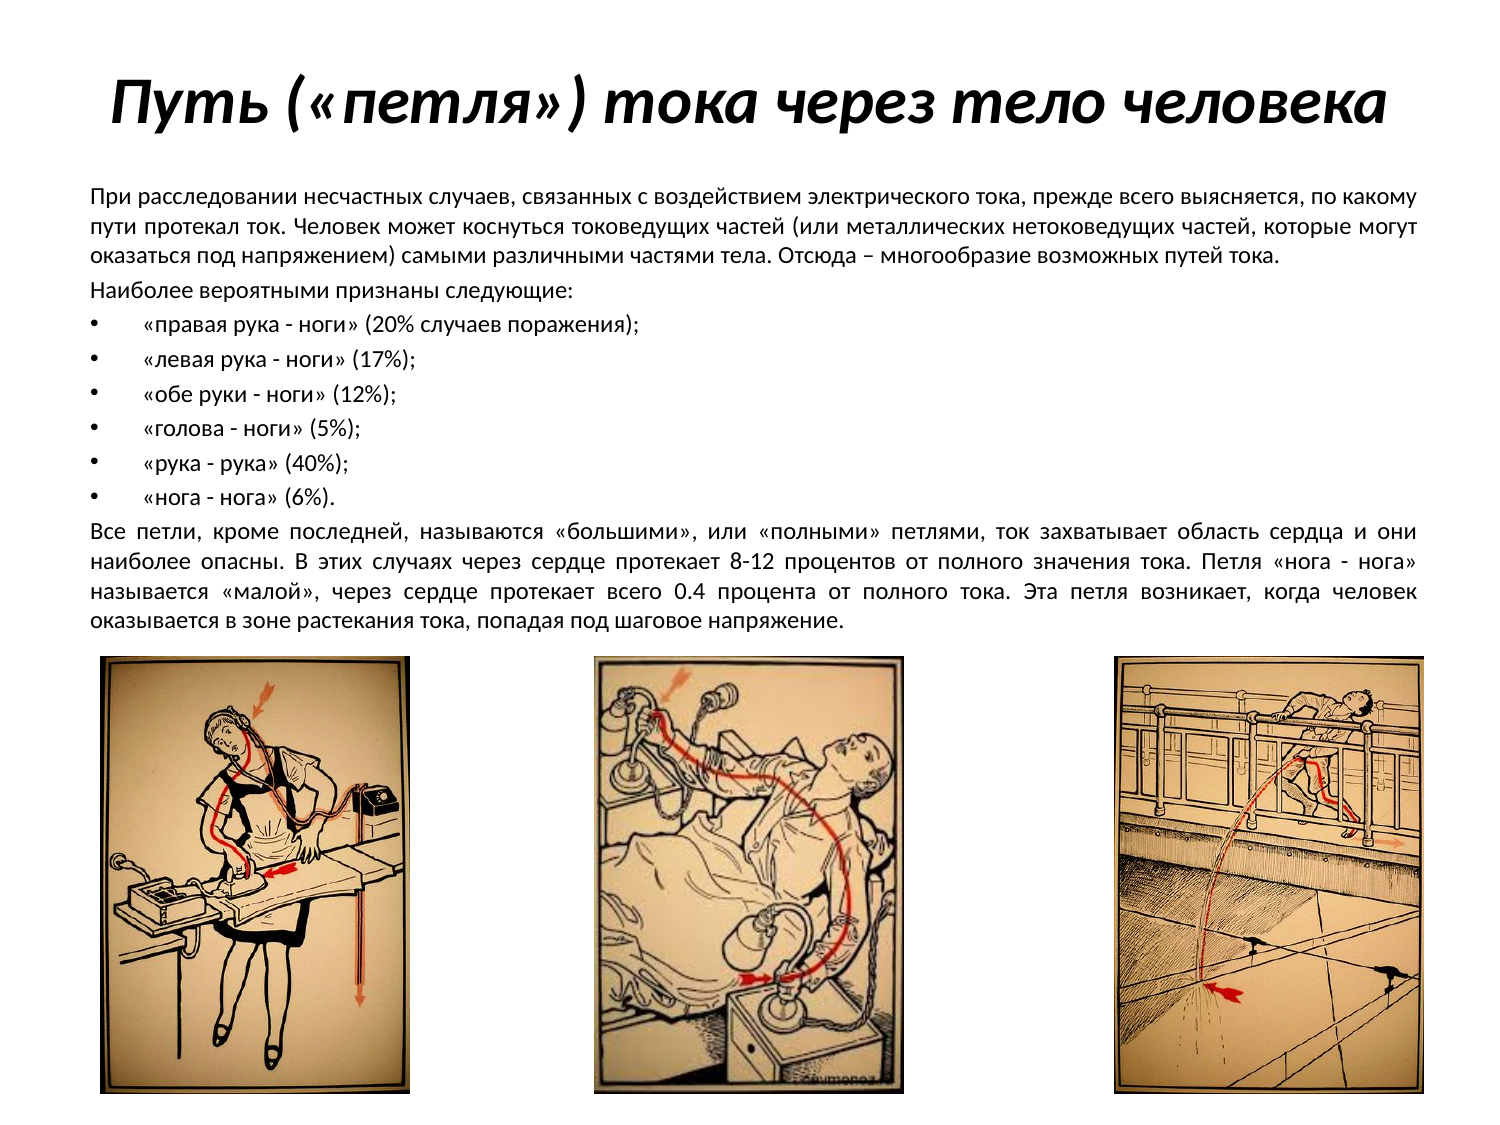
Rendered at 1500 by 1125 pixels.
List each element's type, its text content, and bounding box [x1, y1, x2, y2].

picture [1113, 656, 1424, 1095]
list При расследовании несчастных случаев, связанных с воздействием электрического тока, прежде всего выясняется, по какому пути протекал ток. Человек может коснуться токоведущих частей (или металлических нетоковедущих частей, которые могут оказаться под напряжением) самыми различными частями тела. Отсюда – многообразие возможных путей тока. Наиболее вероятными признаны следующие: «правая рука - ноги» (20% случаев поражения); «левая рука - ноги» (17%); «обе руки - ноги» (12%); «голова - ноги» (5%); «рука - рука» (40%); «нога - нога» (6%). Все петли, кроме последней, называются «большими», или «полными» петлями, ток захватывает область сердца и они наиболее опасны. В этих случаях через сердце протекает 8-12 процентов от полного значения тока. Петля «нога - нога» называется «малой», через сердце протекает всего 0.4 процента от полного тока. Эта петля возникает, когда человек оказывается в зоне растекания тока, попадая под шаговое напряжение. [75, 172, 1436, 669]
picture [594, 656, 904, 1095]
picture [100, 656, 410, 1095]
title Путь («петля») тока через тело человека [75, 33, 1425, 161]
